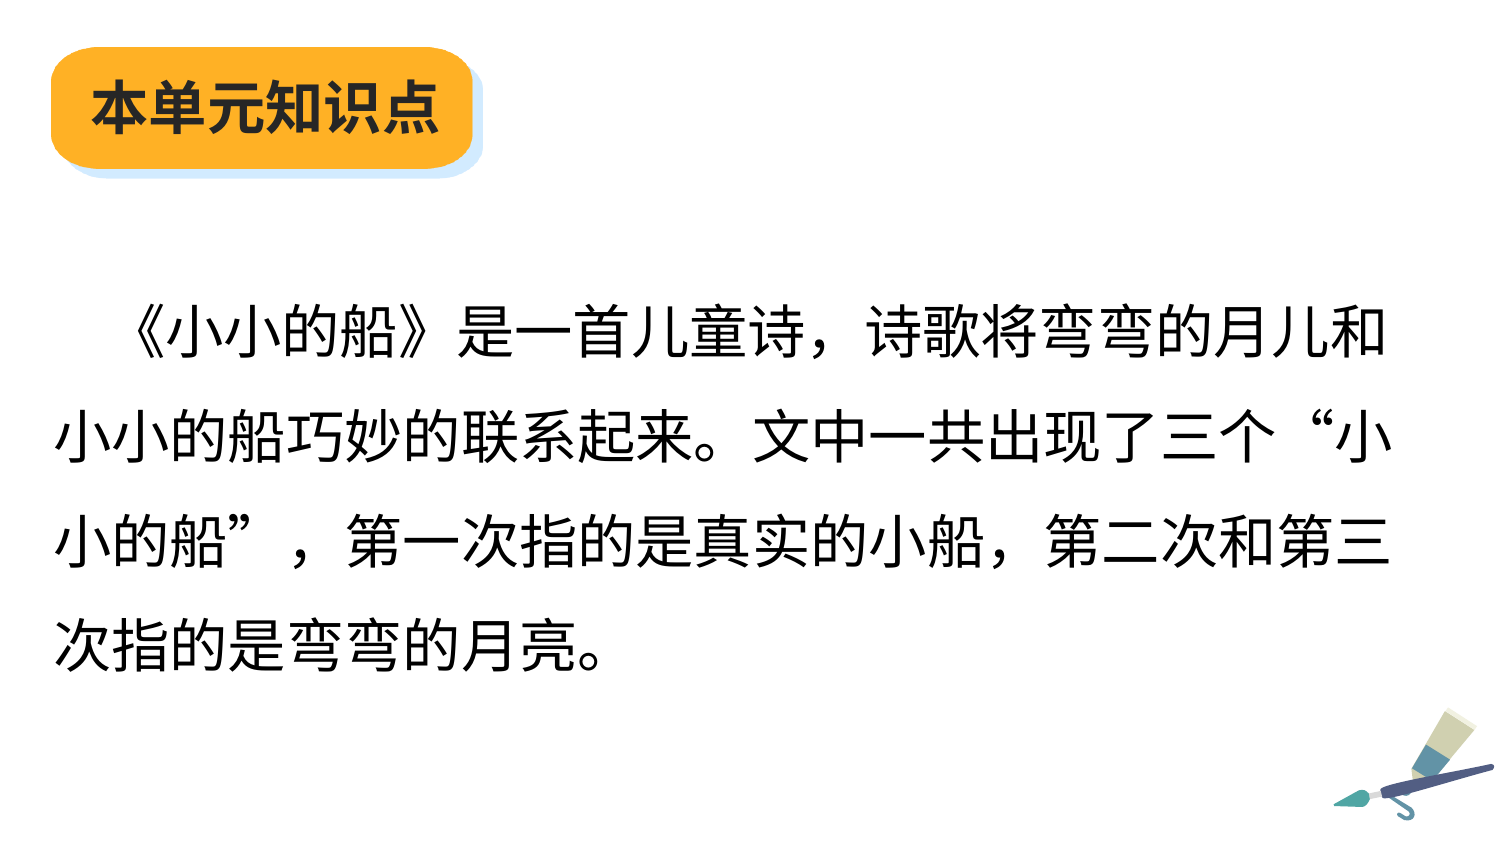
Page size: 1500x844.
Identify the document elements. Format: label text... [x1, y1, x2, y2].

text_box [1358, 708, 1481, 844]
text_box 《小小的船》是一首儿童诗，诗歌将弯弯的月儿和小小的船巧妙的联系起来。文中一共出现了三个“小小的船”，第一次指的是真实的小船，第二次和第三次指的是弯弯的月亮。 [42, 254, 1458, 686]
picture [51, 47, 483, 179]
